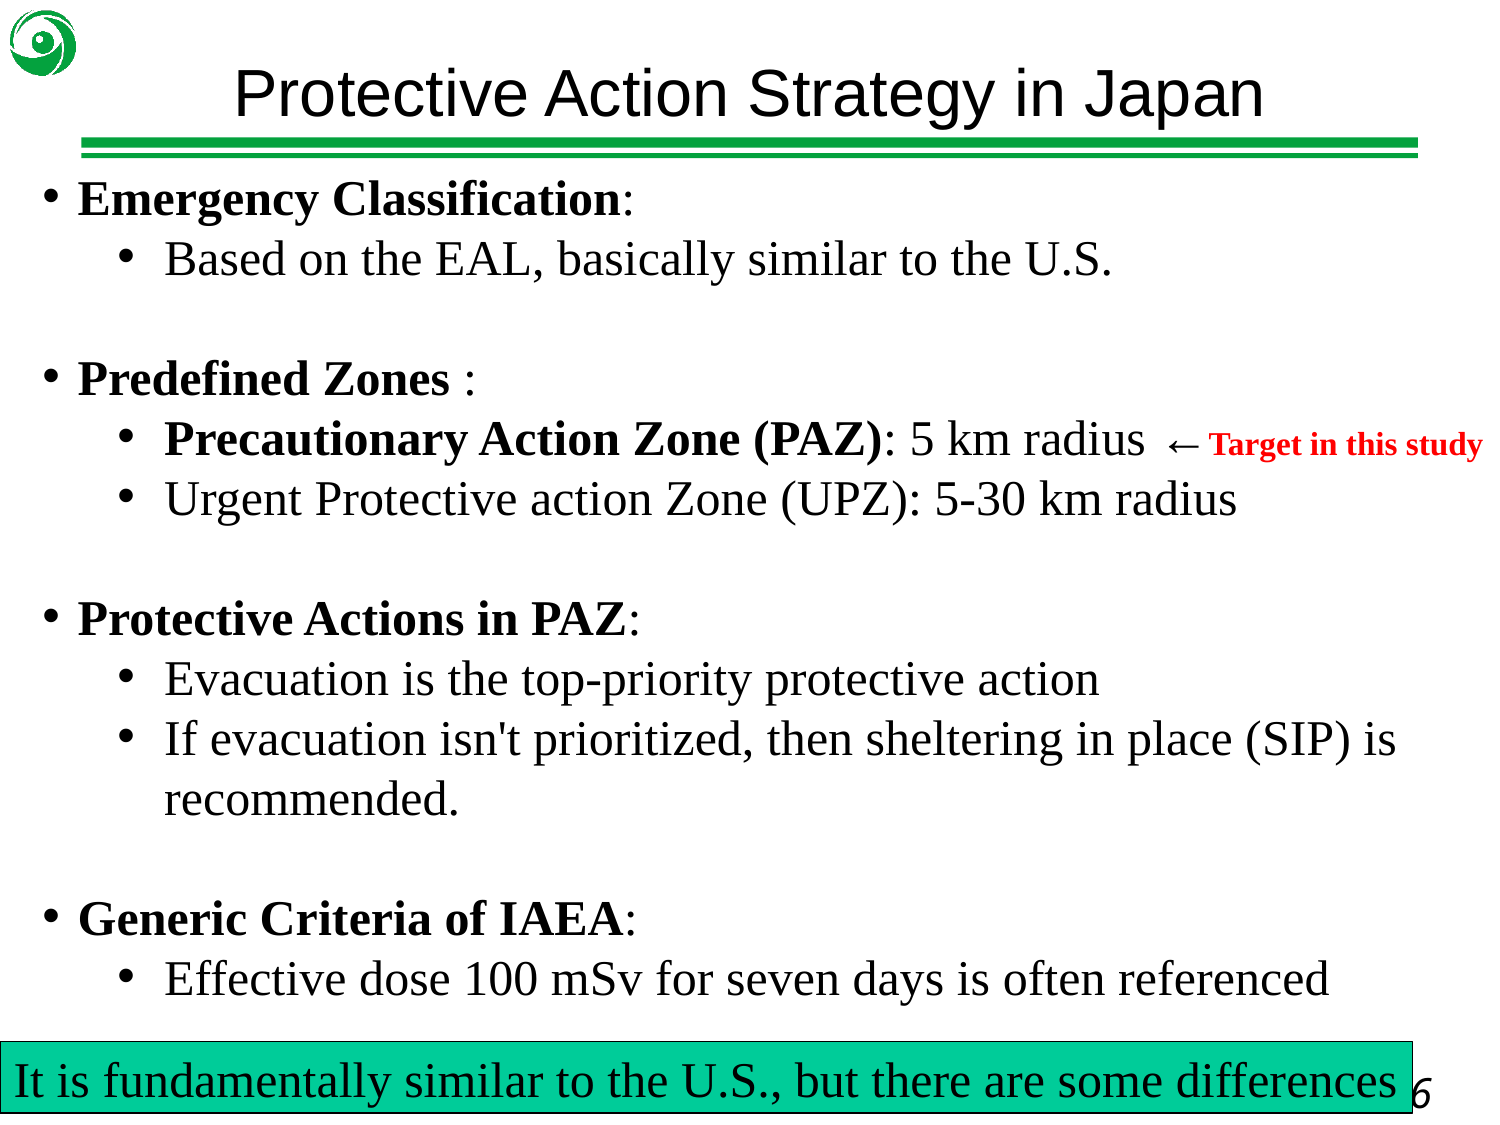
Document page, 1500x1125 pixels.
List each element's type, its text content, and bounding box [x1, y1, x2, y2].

picture [0, 0, 88, 88]
text_box It is fundamentally similar to the U.S., but there are some differences [0, 1041, 1413, 1114]
title Protective Action Strategy in Japan [87, 42, 1413, 138]
text_box Emergency Classification: Based on the EAL, basically similar to the U.S. Predefined Zones : Precautionary Action Zone (PAZ): 5 km radius ←Target in this study Urgent Protective action Zone (UPZ): 5-30 km radius Protective Actions in PAZ: Evacuation is the top-priority protective action If evacuation isn't prioritized, then sheltering in place (SIP) is recommended. Generic Criteria of IAEA: Effective dose 100 mSv for seven days is often referenced [27, 157, 1500, 1073]
